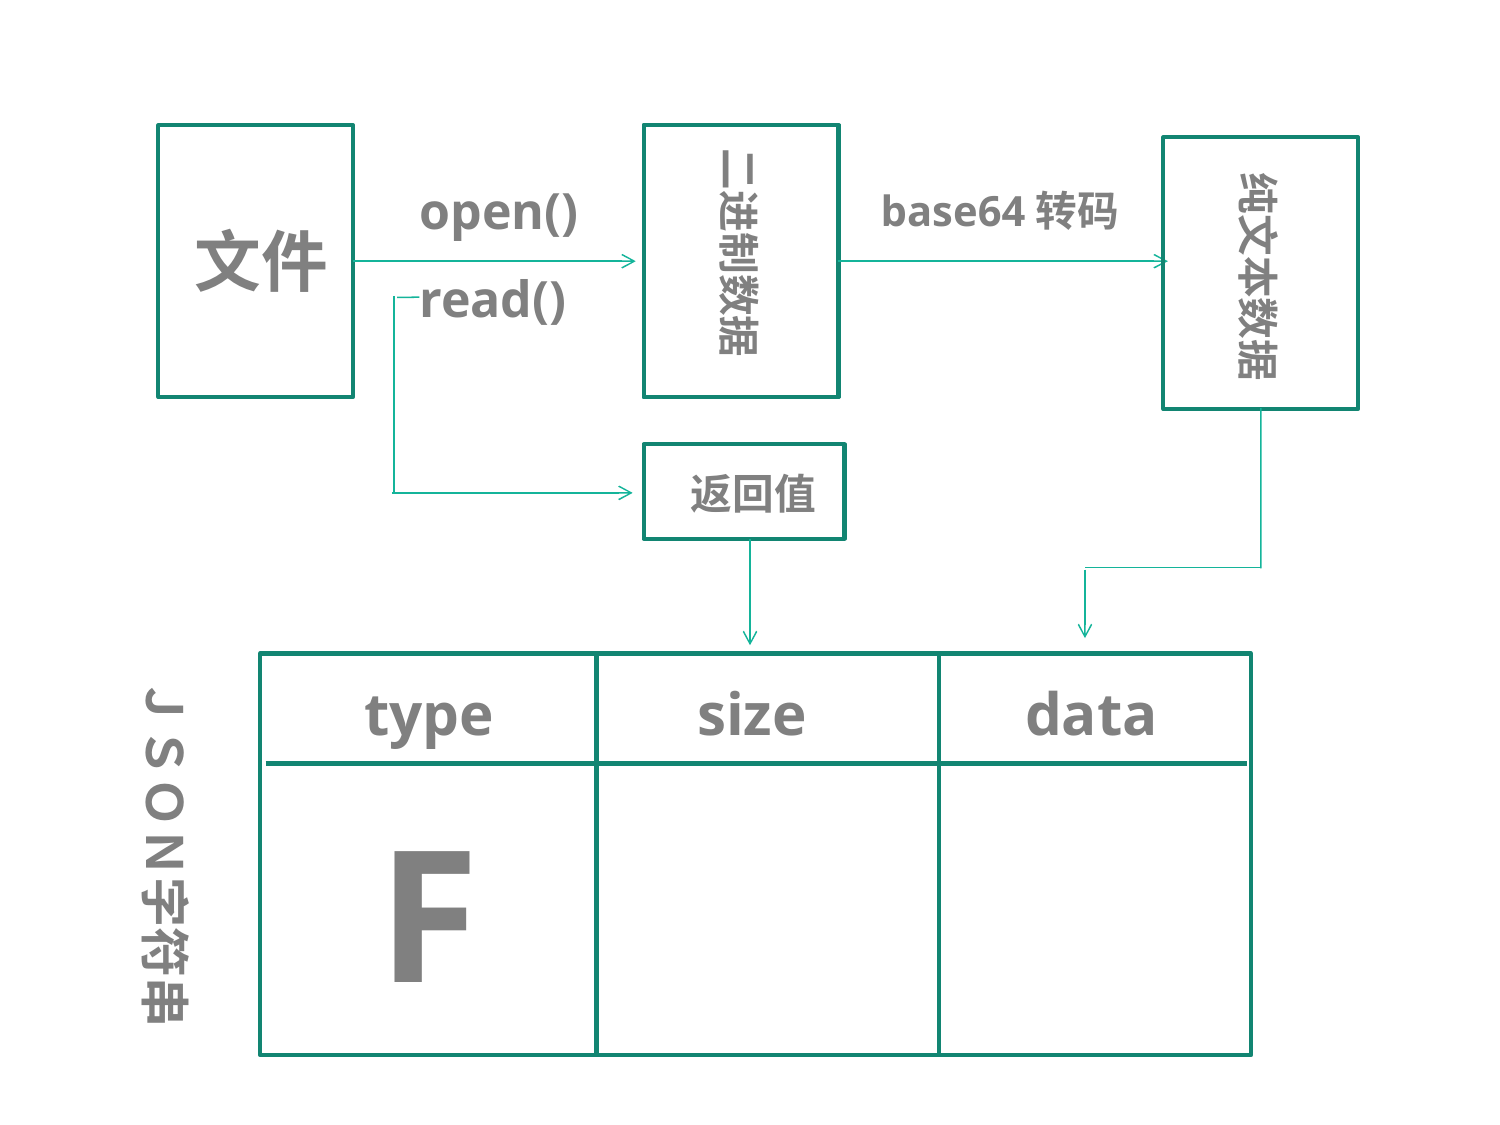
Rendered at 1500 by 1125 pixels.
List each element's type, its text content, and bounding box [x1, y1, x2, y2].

text_box F [378, 798, 479, 1019]
text_box data [1025, 677, 1158, 748]
text_box [642, 442, 847, 541]
text_box [258, 651, 1253, 1057]
text_box open() [419, 179, 619, 240]
text_box 纯文本数据 [1234, 172, 1285, 381]
text_box [156, 123, 355, 399]
text_box [1161, 135, 1360, 411]
text_box 返回值 [690, 467, 816, 518]
text_box 文件 [194, 219, 329, 300]
text_box [642, 123, 841, 399]
text_box ＪＳＯＮ字符串 [135, 677, 197, 1028]
text_box size [697, 677, 807, 748]
text_box read() [419, 270, 619, 328]
text_box 二进制数据 [714, 148, 765, 358]
text_box base64转码 [880, 184, 1120, 235]
text_box type [364, 677, 494, 748]
